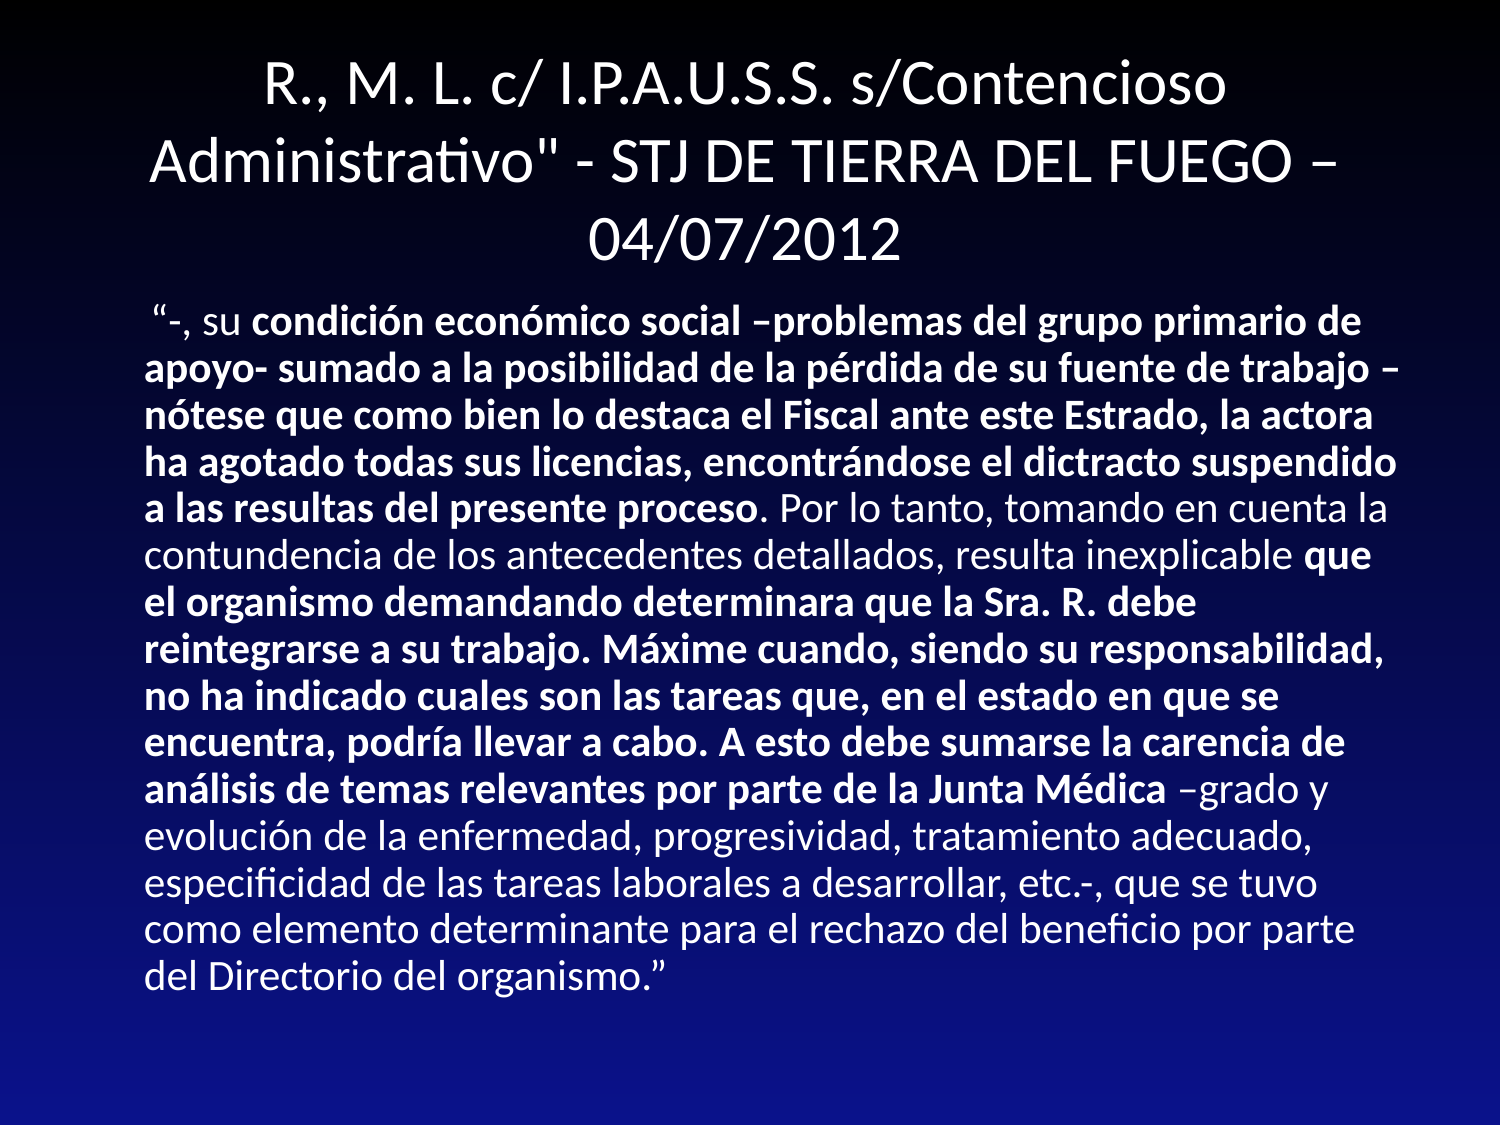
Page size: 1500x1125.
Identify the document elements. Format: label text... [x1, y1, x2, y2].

list “-, su condición económico social –problemas del grupo primario de apoyo- sumado a la posibilidad de la pérdida de su fuente de trabajo –nótese que como bien lo destaca el Fiscal ante este Estrado, la actora ha agotado todas sus licencias, encontrándose el dictracto suspendido a las resultas del presente proceso. Por lo tanto, tomando en cuenta la contundencia de los antecedentes detallados, resulta inexplicable que el organismo demandando determinara que la Sra. R. debe reintegrarse a su trabajo. Máxime cuando, siendo su responsabilidad, no ha indicado cuales son las tareas que, en el estado en que se encuentra, podría llevar a cabo. A esto debe sumarse la carencia de análisis de temas relevantes por parte de la Junta Médica –grado y evolución de la enfermedad, progresividad, tratamiento adecuado, especificidad de las tareas laborales a desarrollar, etc.-, que se tuvo como elemento determinante para el rechazo del beneficio por parte del Directorio del organismo.” [76, 290, 1428, 1022]
title R., M. L. c/ I.P.A.U.S.S. s/Contencioso Administrativo" - STJ DE TIERRA DEL FUEGO – 04/07/2012 [64, 30, 1428, 360]
